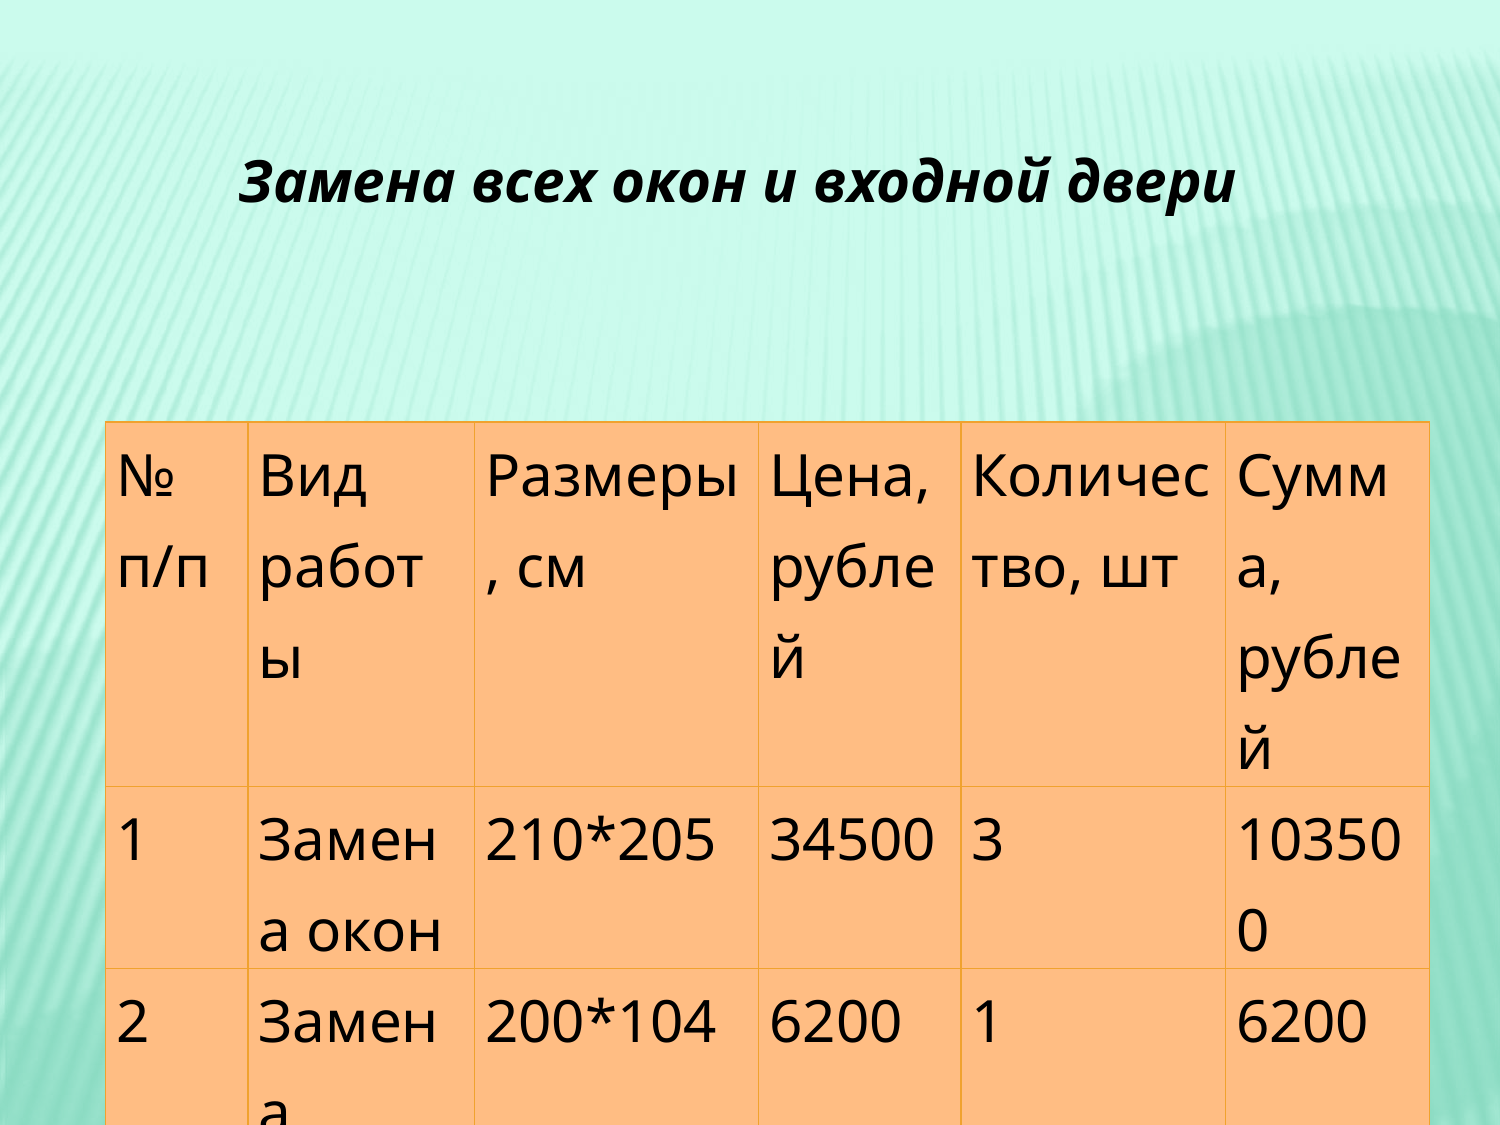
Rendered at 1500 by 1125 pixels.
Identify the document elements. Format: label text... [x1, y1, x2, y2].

table_header Сумма, рублей [1226, 423, 1429, 786]
table_header № п/п [106, 423, 247, 786]
table_cell 1 [962, 969, 1225, 1125]
table_cell 6200 [1226, 969, 1429, 1125]
table_cell 210*205 [475, 787, 758, 968]
text_box Замена всех окон и входной двери [58, 136, 1418, 312]
table_cell Замена двери [249, 969, 474, 1125]
table_cell 1 [106, 787, 247, 968]
table_cell 103500 [1226, 787, 1429, 968]
table_header Количество, шт [962, 423, 1225, 786]
table_cell 6200 [759, 969, 960, 1125]
table_header Размеры, см [475, 423, 758, 786]
table_cell 3 [962, 787, 1225, 968]
table_header Цена, рублей [759, 423, 960, 786]
table_cell Замена окон [249, 787, 474, 968]
table_cell 2 [106, 969, 247, 1125]
table_cell 34500 [759, 787, 960, 968]
table_header Вид работы [249, 423, 474, 786]
table_cell 200*104 [475, 969, 758, 1125]
